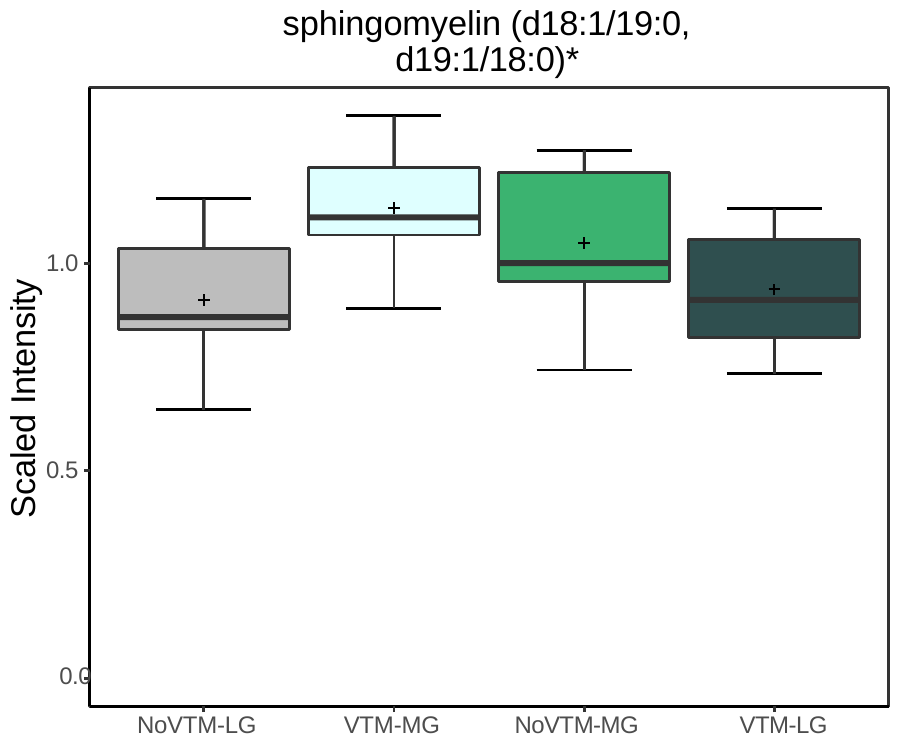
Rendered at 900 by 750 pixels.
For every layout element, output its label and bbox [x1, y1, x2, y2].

text_box [83, 86, 891, 738]
title [130, 0, 770, 86]
slide_number [134, 713, 275, 750]
footer [57, 661, 95, 750]
text_box [1, 245, 82, 521]
